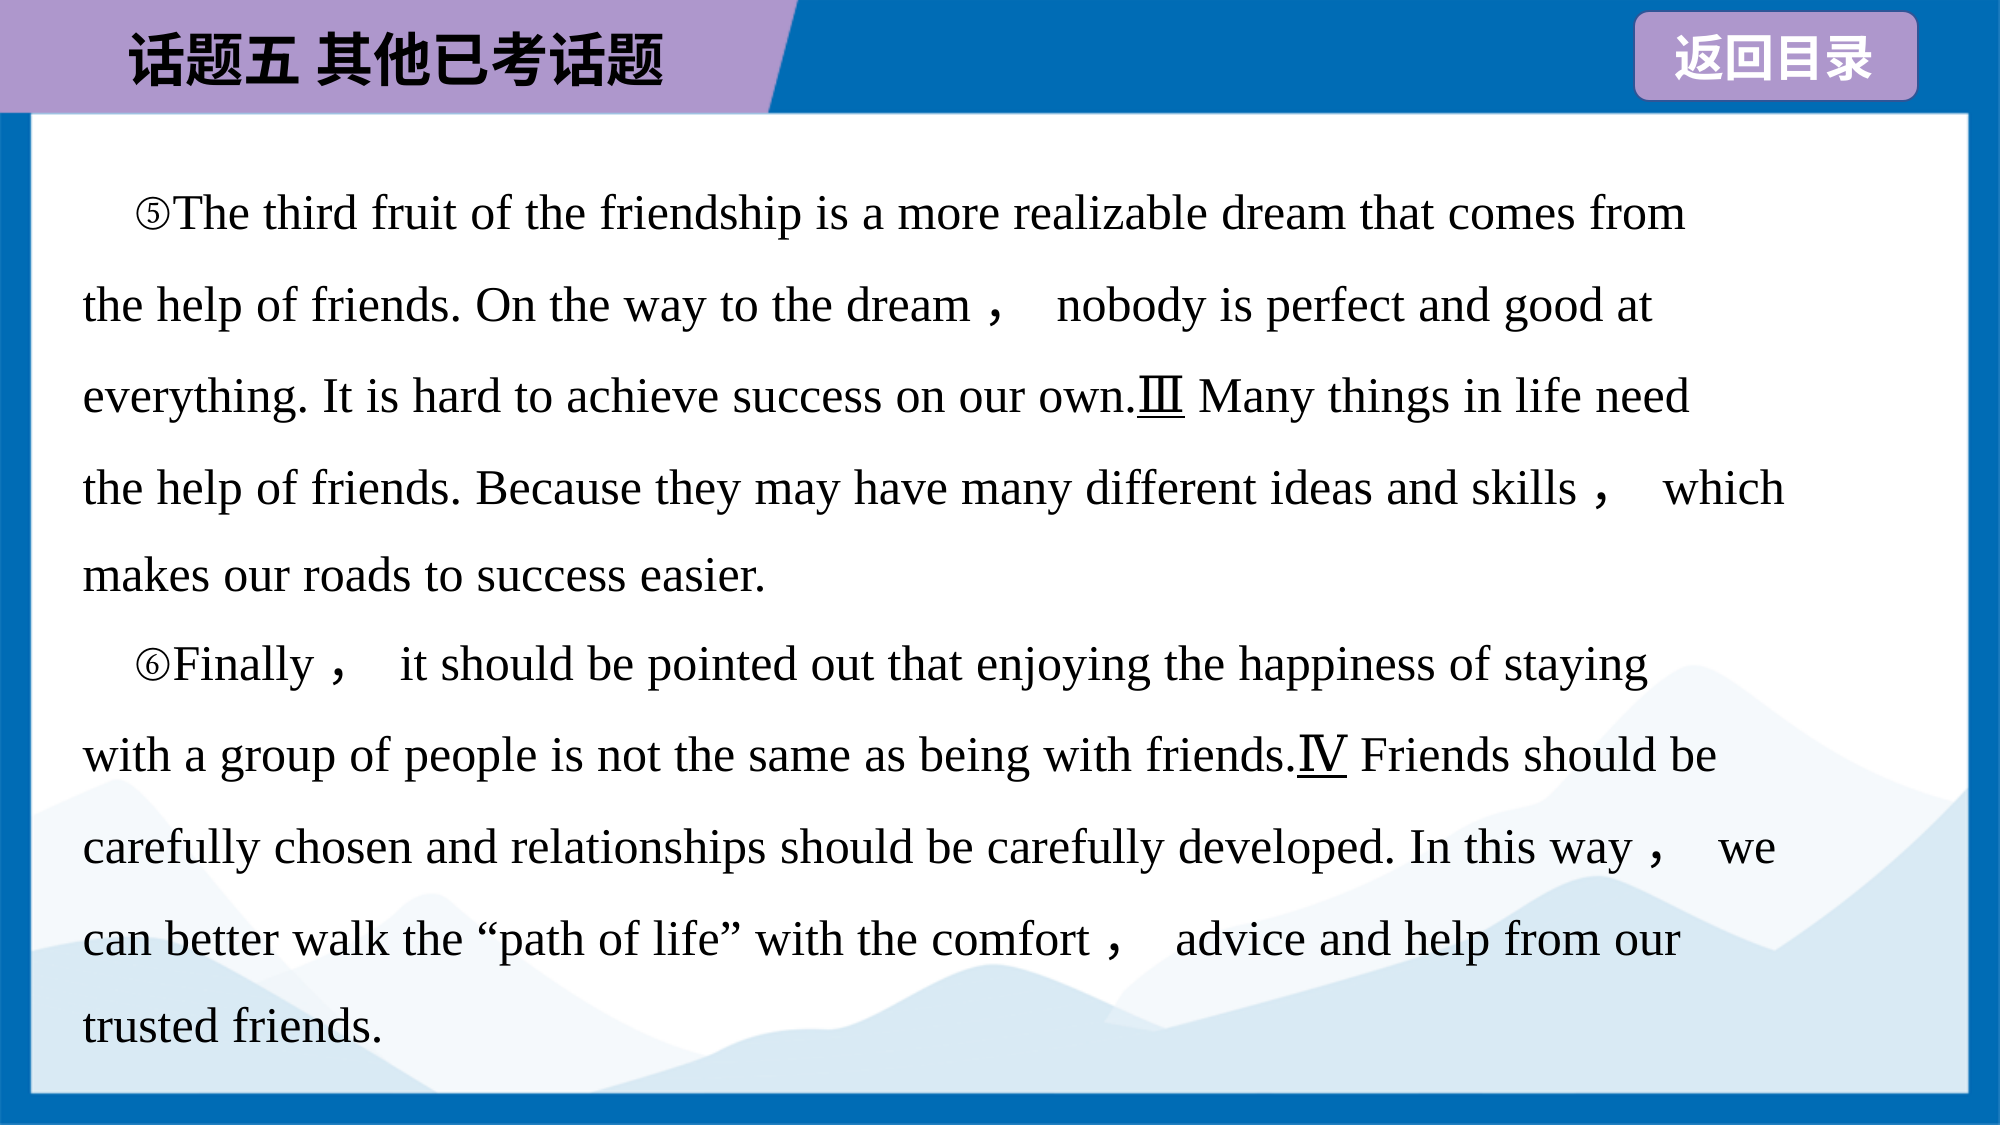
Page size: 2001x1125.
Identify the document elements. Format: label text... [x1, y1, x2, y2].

picture [0, 0, 2000, 1125]
text_box ⑥Finally， it should be pointed out that enjoying the happiness of staying with a group of people is not the same as being with friends.Ⅳ Friends should be carefully chosen and relationships should be carefully developed. In this way， we can better walk the “path of life” with the comfort， advice and help from our trusted friends. [82, 598, 1917, 1044]
text_box ⑤The third fruit of the friendship is a more realizable dream that comes from the help of friends. On the way to the dream， nobody is perfect and good at everything. It is hard to achieve success on our own.Ⅲ Many things in life need the help of friends. Because they may have many different ideas and skills， which makes our roads to success easier. [82, 147, 1917, 593]
